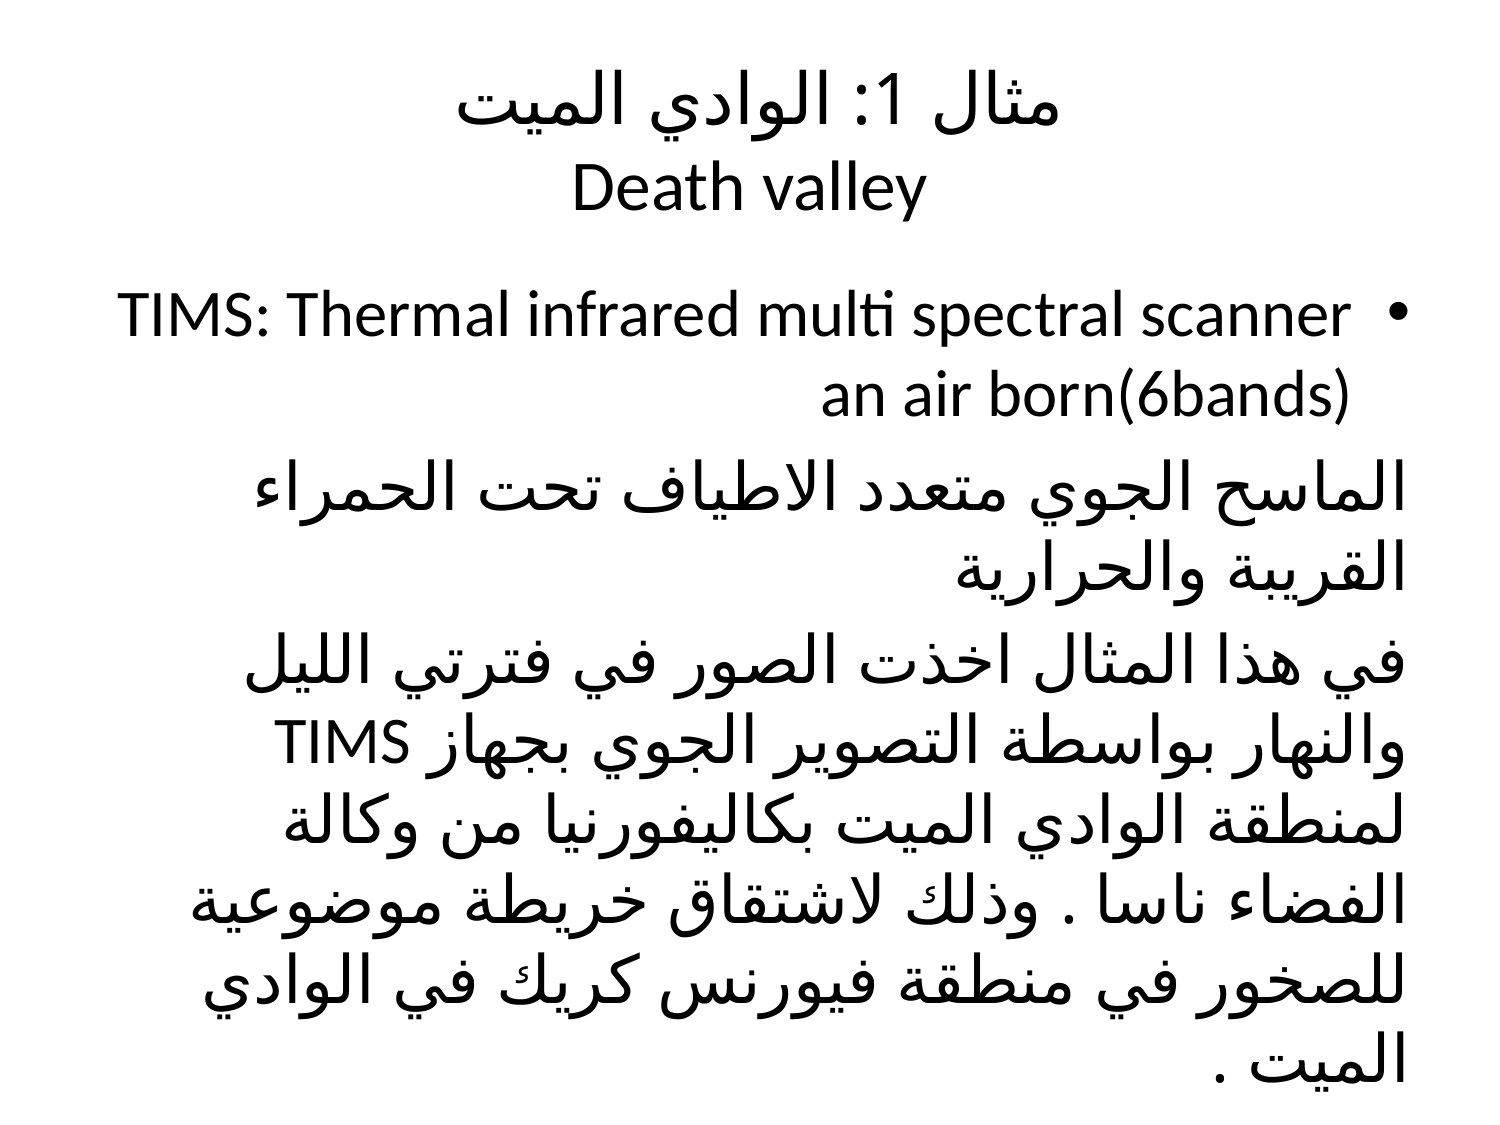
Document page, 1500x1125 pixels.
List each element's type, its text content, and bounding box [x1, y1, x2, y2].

list TIMS: Thermal infrared multi spectral scanner an air born(6bands) الماسح الجوي متعدد الاطياف تحت الحمراء القريبة والحرارية في هذا المثال اخذت الصور في فترتي الليل والنهار بواسطة التصوير الجوي بجهاز TIMS لمنطقة الوادي الميت بكاليفورنيا من وكالة الفضاء ناسا . وذلك لاشتقاق خريطة موضوعية للصخور في منطقة فيورنس كريك في الوادي الميت . [75, 262, 1425, 1005]
title مثال 1: الوادي الميت Death valley [75, 45, 1425, 233]
